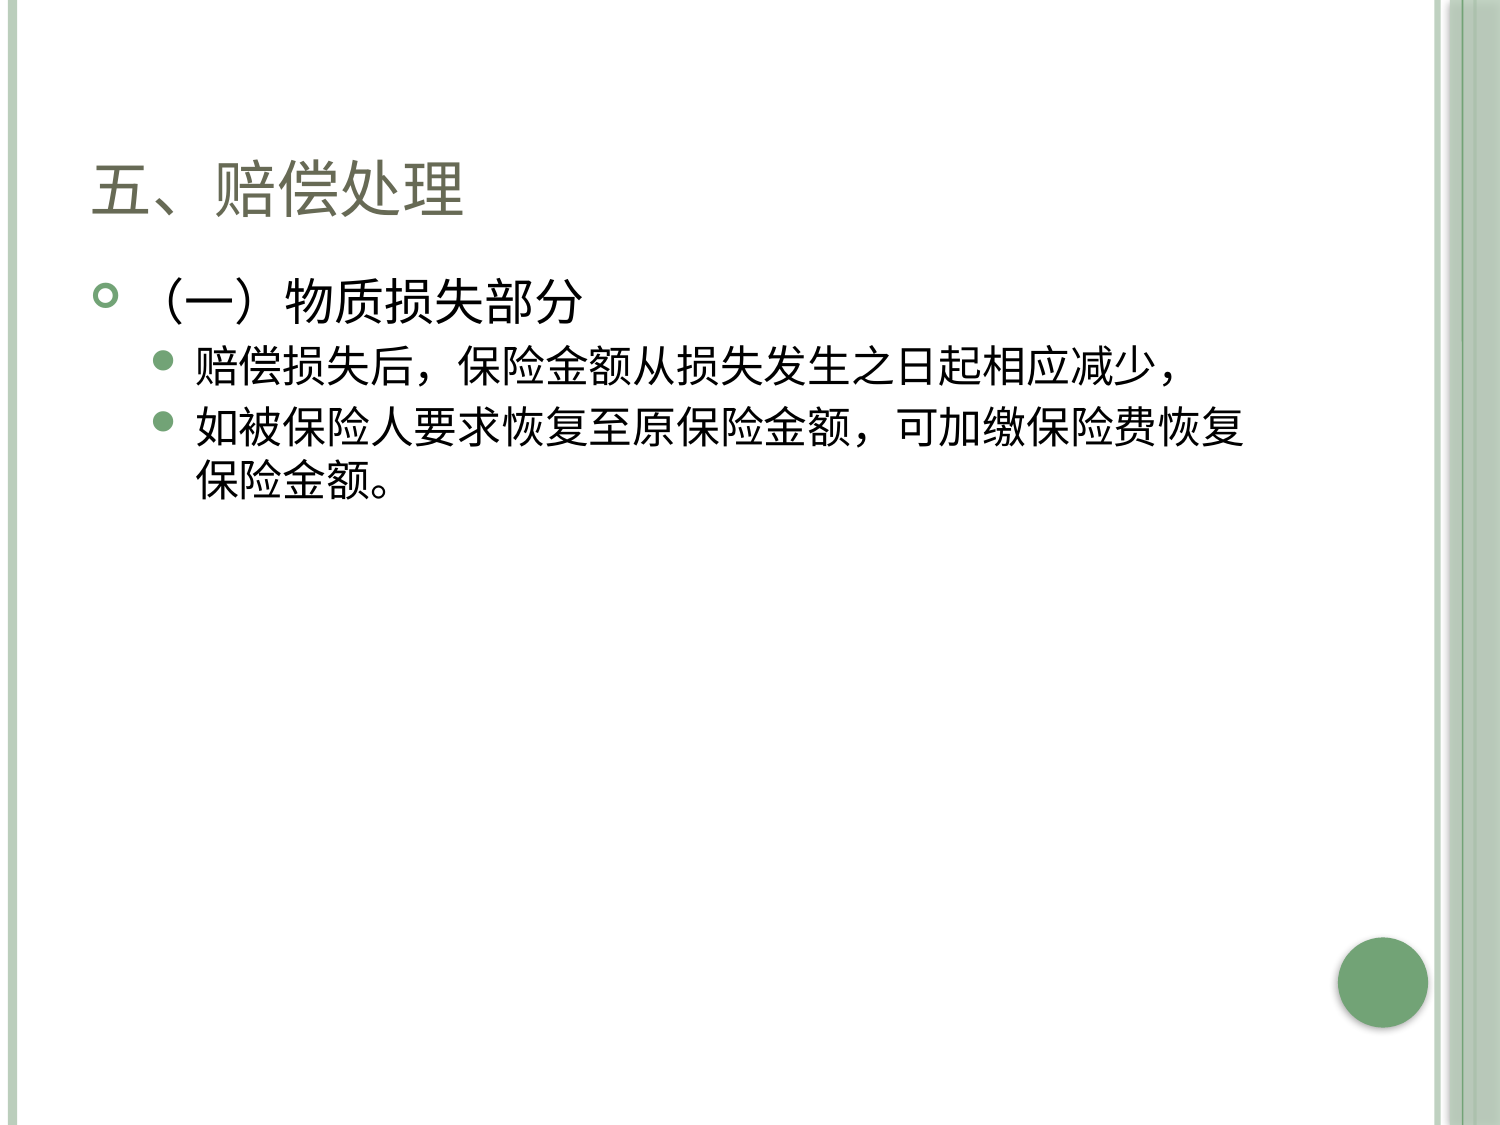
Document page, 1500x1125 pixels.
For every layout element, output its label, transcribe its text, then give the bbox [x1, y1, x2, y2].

list （一）物质损失部分 赔偿损失后，保险金额从损失发生之日起相应减少， 如被保险人要求恢复至原保险金额，可加缴保险费恢复保险金额。 [74, 262, 1301, 1063]
title 五、赔偿处理 [75, 45, 1300, 233]
